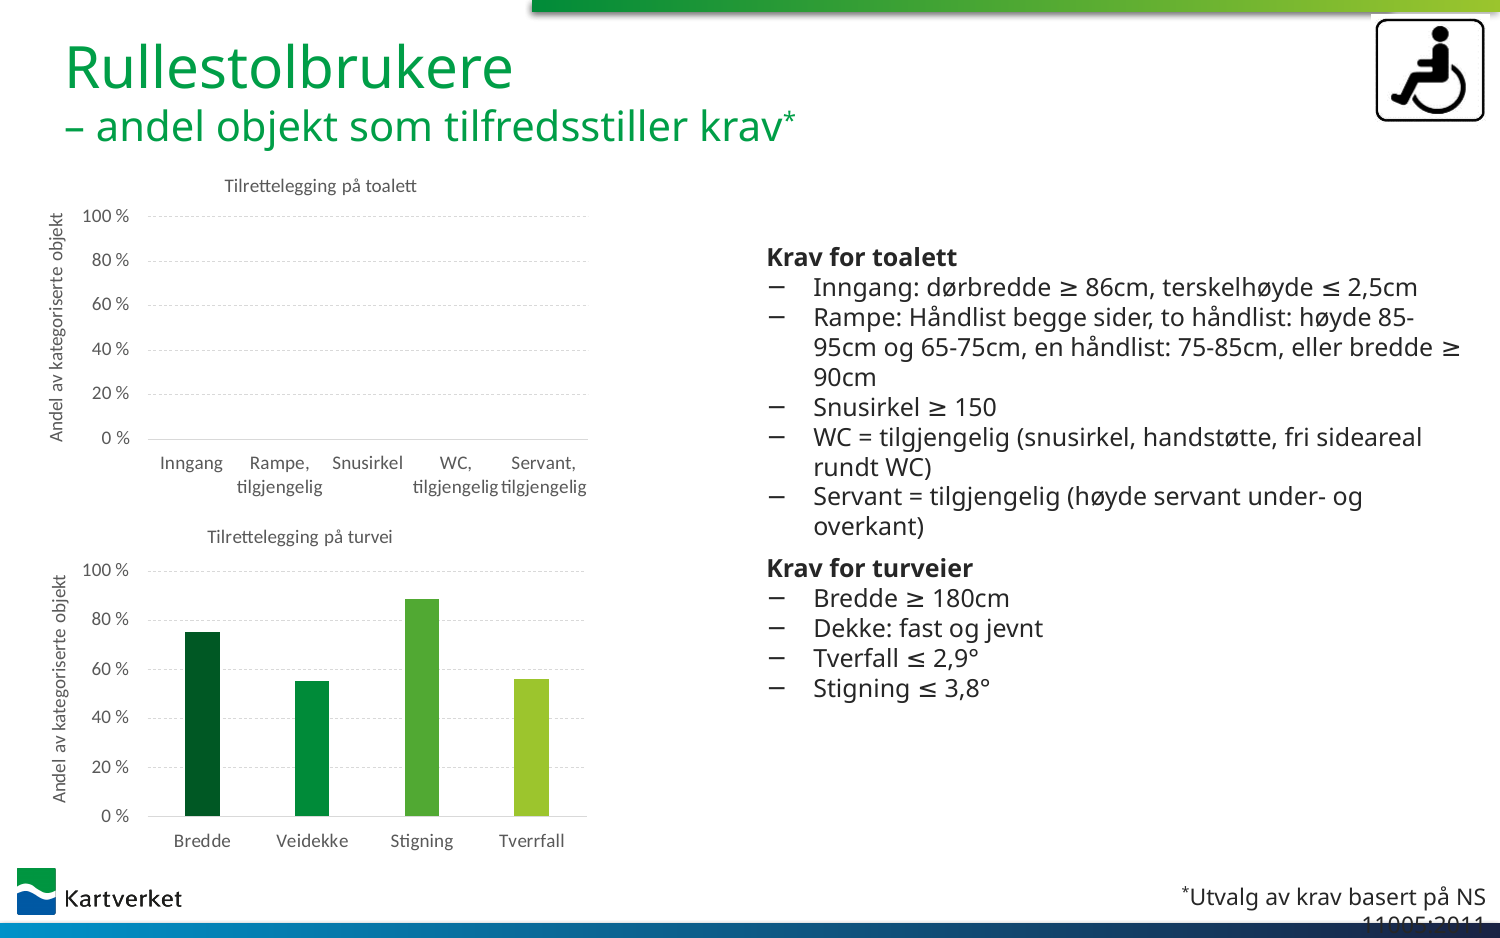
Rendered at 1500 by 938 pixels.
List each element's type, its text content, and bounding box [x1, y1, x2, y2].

text_box *Utvalg av krav basert på NS 11005:2011 [1068, 873, 1500, 938]
text_box Rullestolbrukere – andel objekt som tilfredsstiller krav* [49, 14, 1431, 158]
text_box Krav for turveier Bredde ≥ 180cm Dekke: fast og jevnt Tverfall ≤ 2,9° Stigning ≤ 3,8° [751, 545, 1483, 710]
text_box Krav for toalett Inngang: dørbredde ≥ 86cm, terskelhøyde ≤ 2,5cm Rampe: Håndlist begge sider, to håndlist: høyde 85-95cm og 65-75cm, en håndlist: 75-85cm, eller bredde ≥ 90cm Snusirkel ≥ 150 WC = tilgjengelig (snusirkel, handstøtte, fri sideareal rundt WC) Servant = tilgjengelig (høyde servant under- og overkant) [751, 234, 1483, 545]
picture [41, 520, 598, 859]
picture [41, 166, 599, 505]
picture [1371, 13, 1491, 127]
